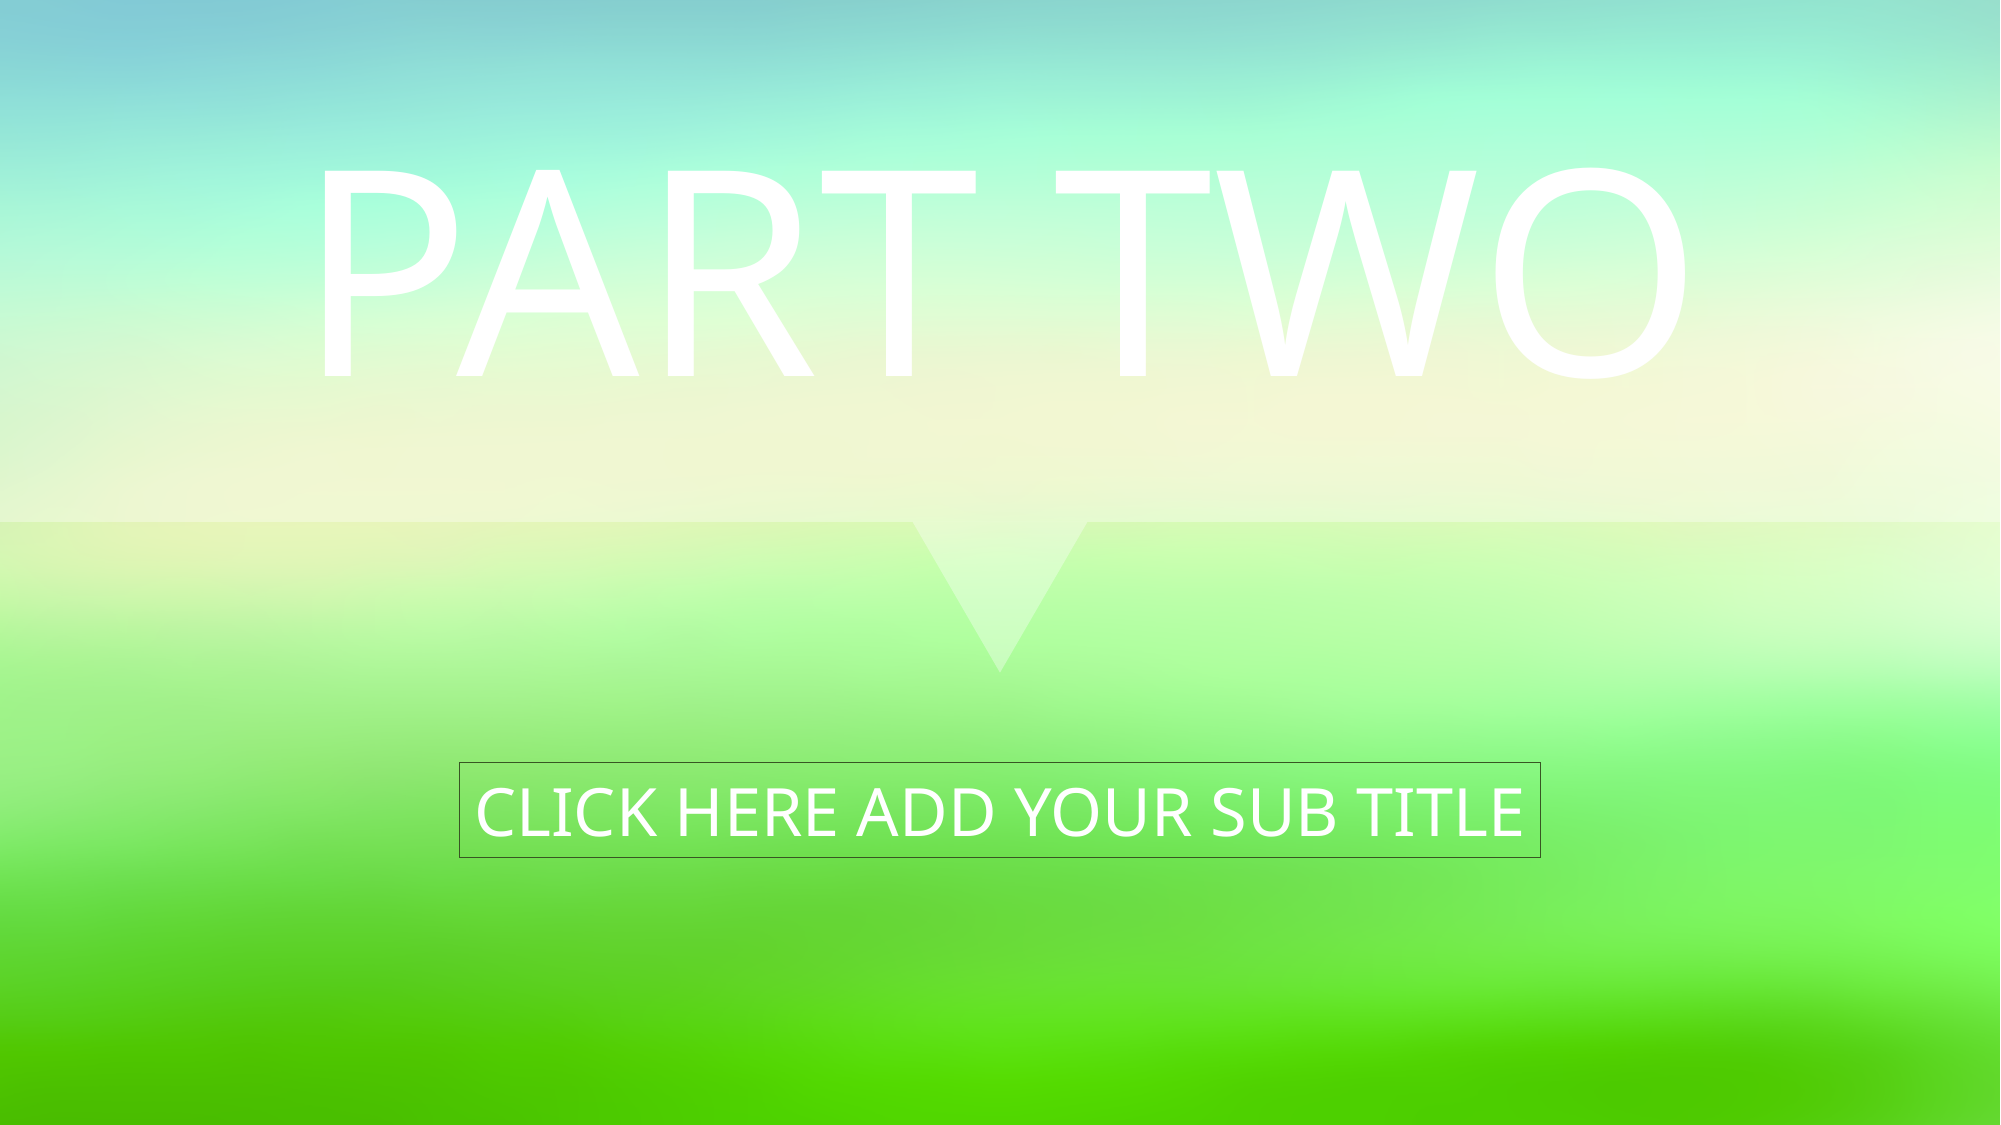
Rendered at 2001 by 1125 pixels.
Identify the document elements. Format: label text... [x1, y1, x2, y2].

text_box [910, 520, 1090, 675]
text_box CLICK HERE ADD YOUR SUB TITLE [459, 762, 1541, 858]
picture [0, 523, 2000, 1125]
text_box PART TWO [0, 0, 2000, 523]
